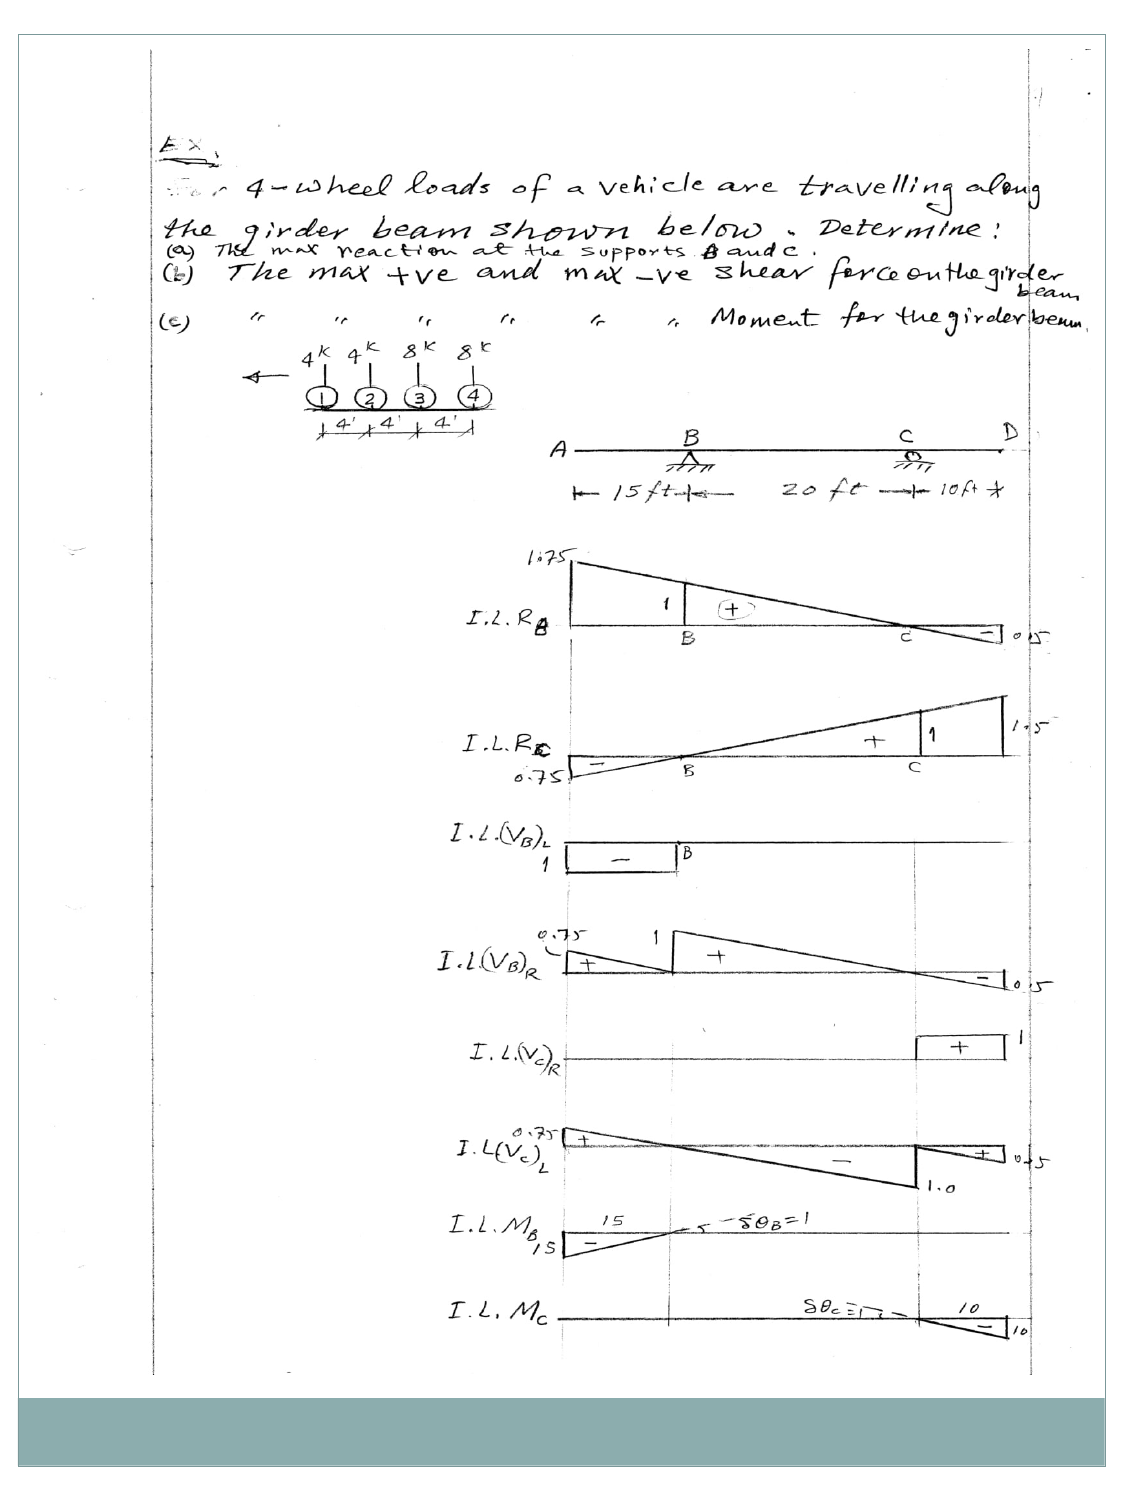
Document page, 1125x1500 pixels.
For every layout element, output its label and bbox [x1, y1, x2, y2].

picture [33, 49, 1092, 1376]
